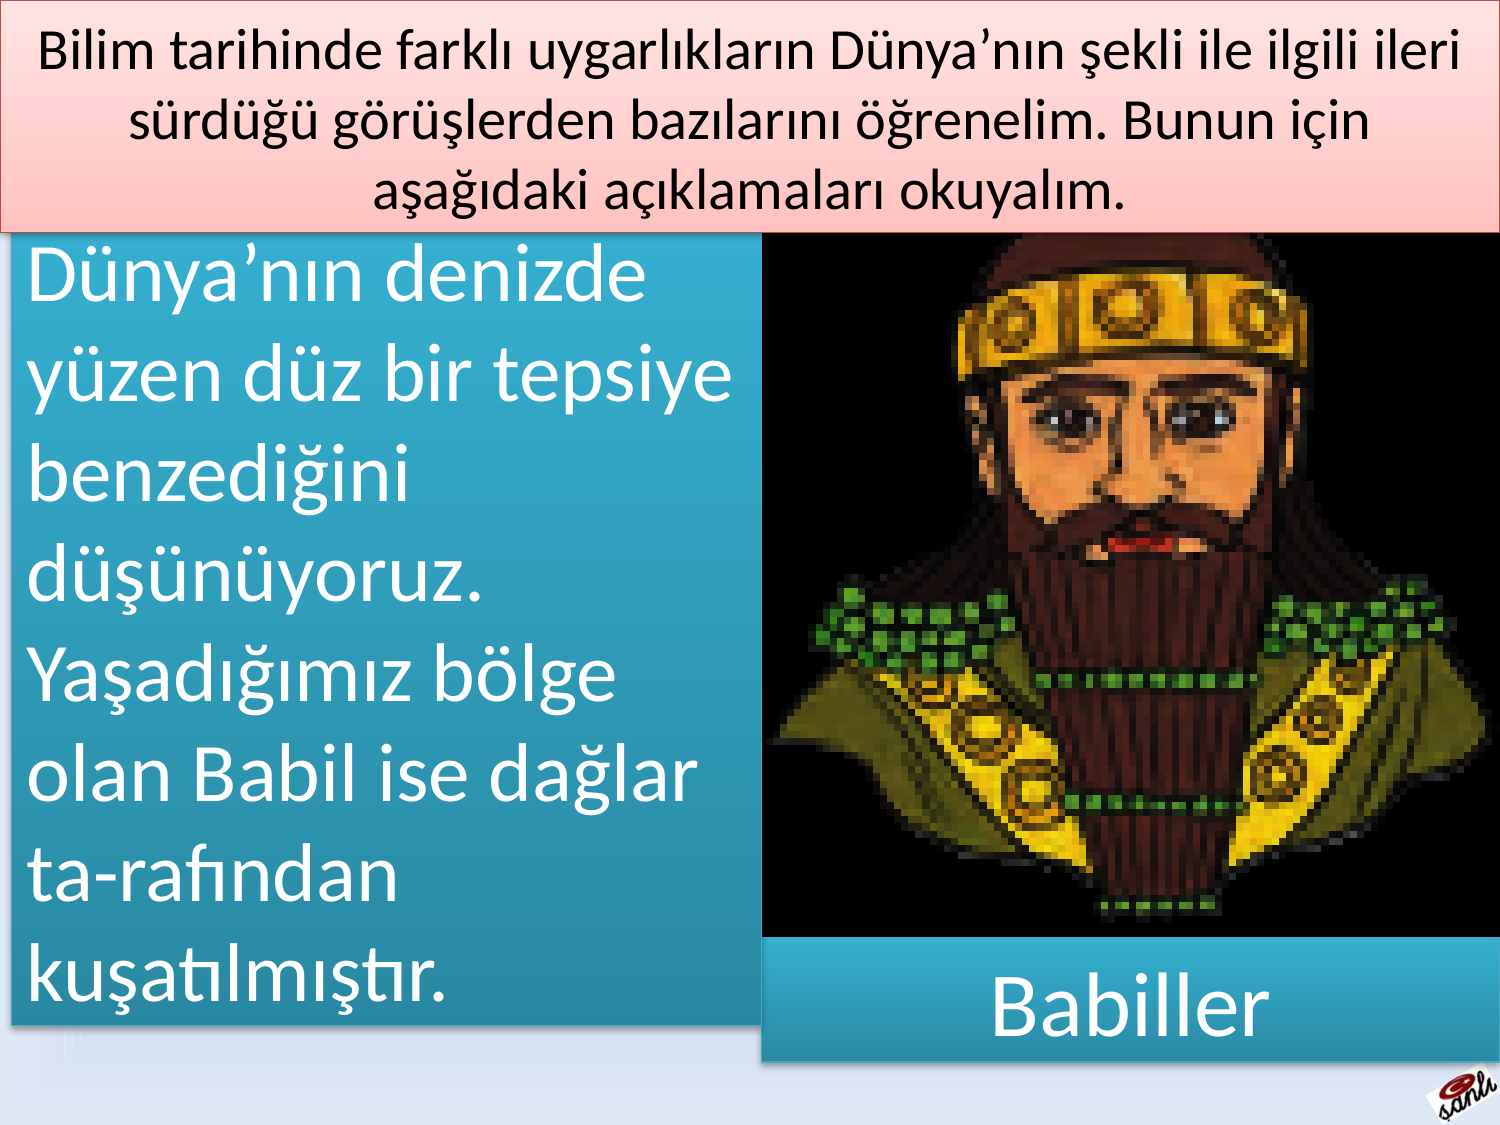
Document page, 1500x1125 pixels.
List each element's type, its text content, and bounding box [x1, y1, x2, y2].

text_box Dünya’nın denizde yüzen düz bir tepsiye benzediğini düşünüyoruz. Yaşadığımız bölge olan Babil ise dağlar ta-rafından kuşatılmıştır. [11, 240, 762, 1026]
title Bilim tarihinde farklı uygarlıkların Dünya’nın şekli ile ilgili ileri sürdüğü görüşlerden bazılarını öğrenelim. Bunun için aşağıdaki açıklamaları okuyalım. [0, 0, 1500, 233]
picture [759, 175, 1500, 938]
text_box Babiller [761, 944, 1500, 1063]
picture [1426, 1063, 1499, 1124]
